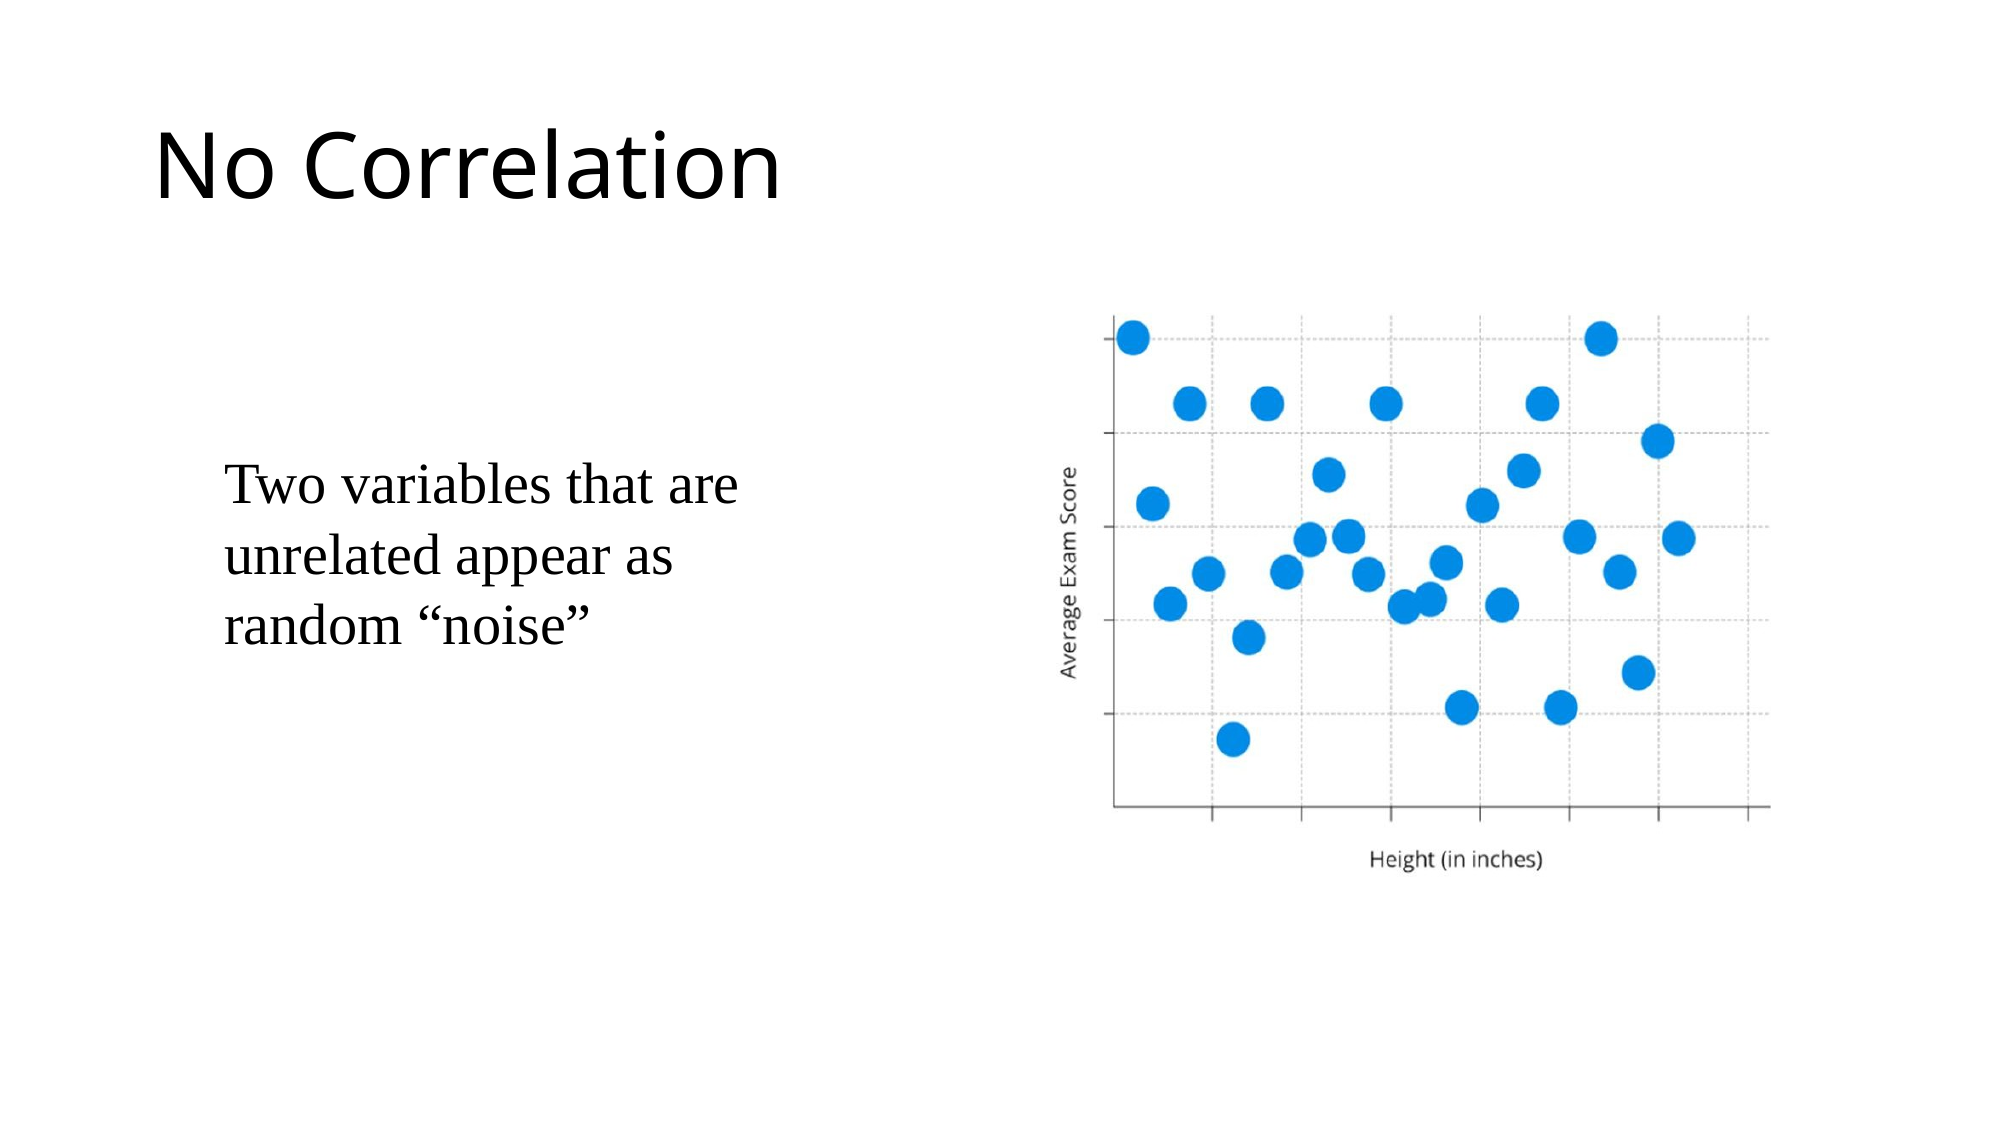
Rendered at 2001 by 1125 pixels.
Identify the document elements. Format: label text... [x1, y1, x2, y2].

title No Correlation [137, 59, 1863, 278]
picture [1055, 311, 1772, 877]
text_box Two variables that are unrelated appear as random “noise” [137, 437, 944, 664]
